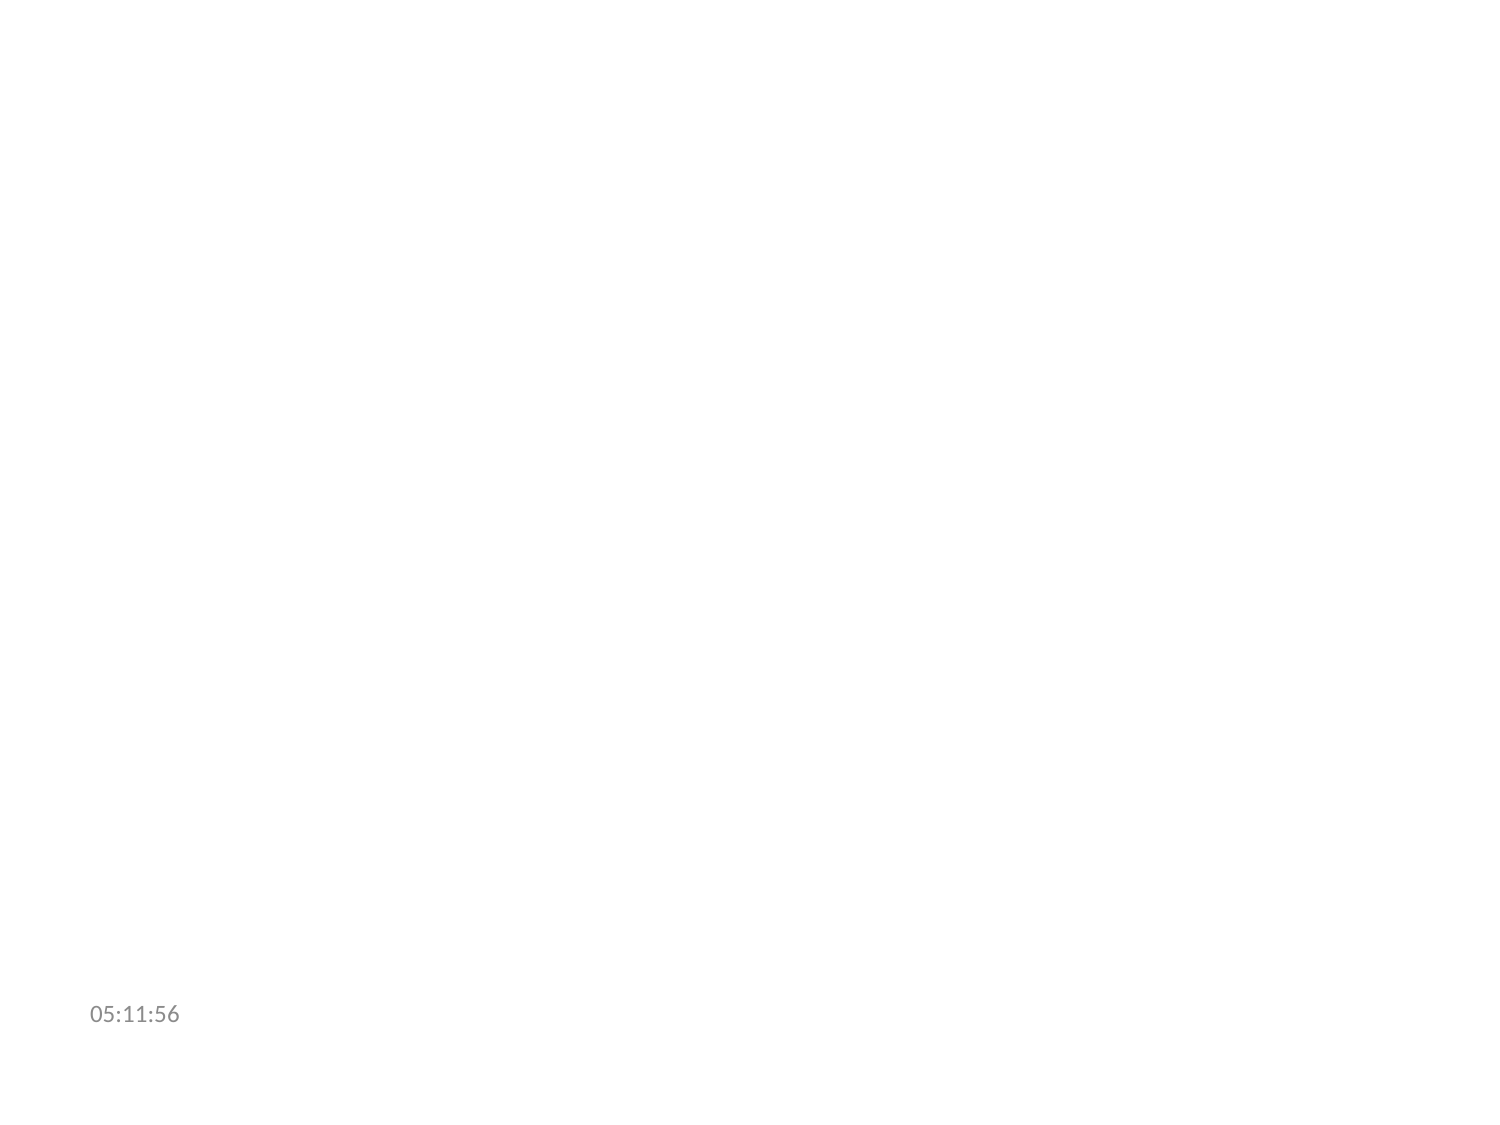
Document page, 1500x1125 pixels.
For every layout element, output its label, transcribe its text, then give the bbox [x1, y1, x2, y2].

text_box 15:35:09 [75, 982, 425, 1043]
